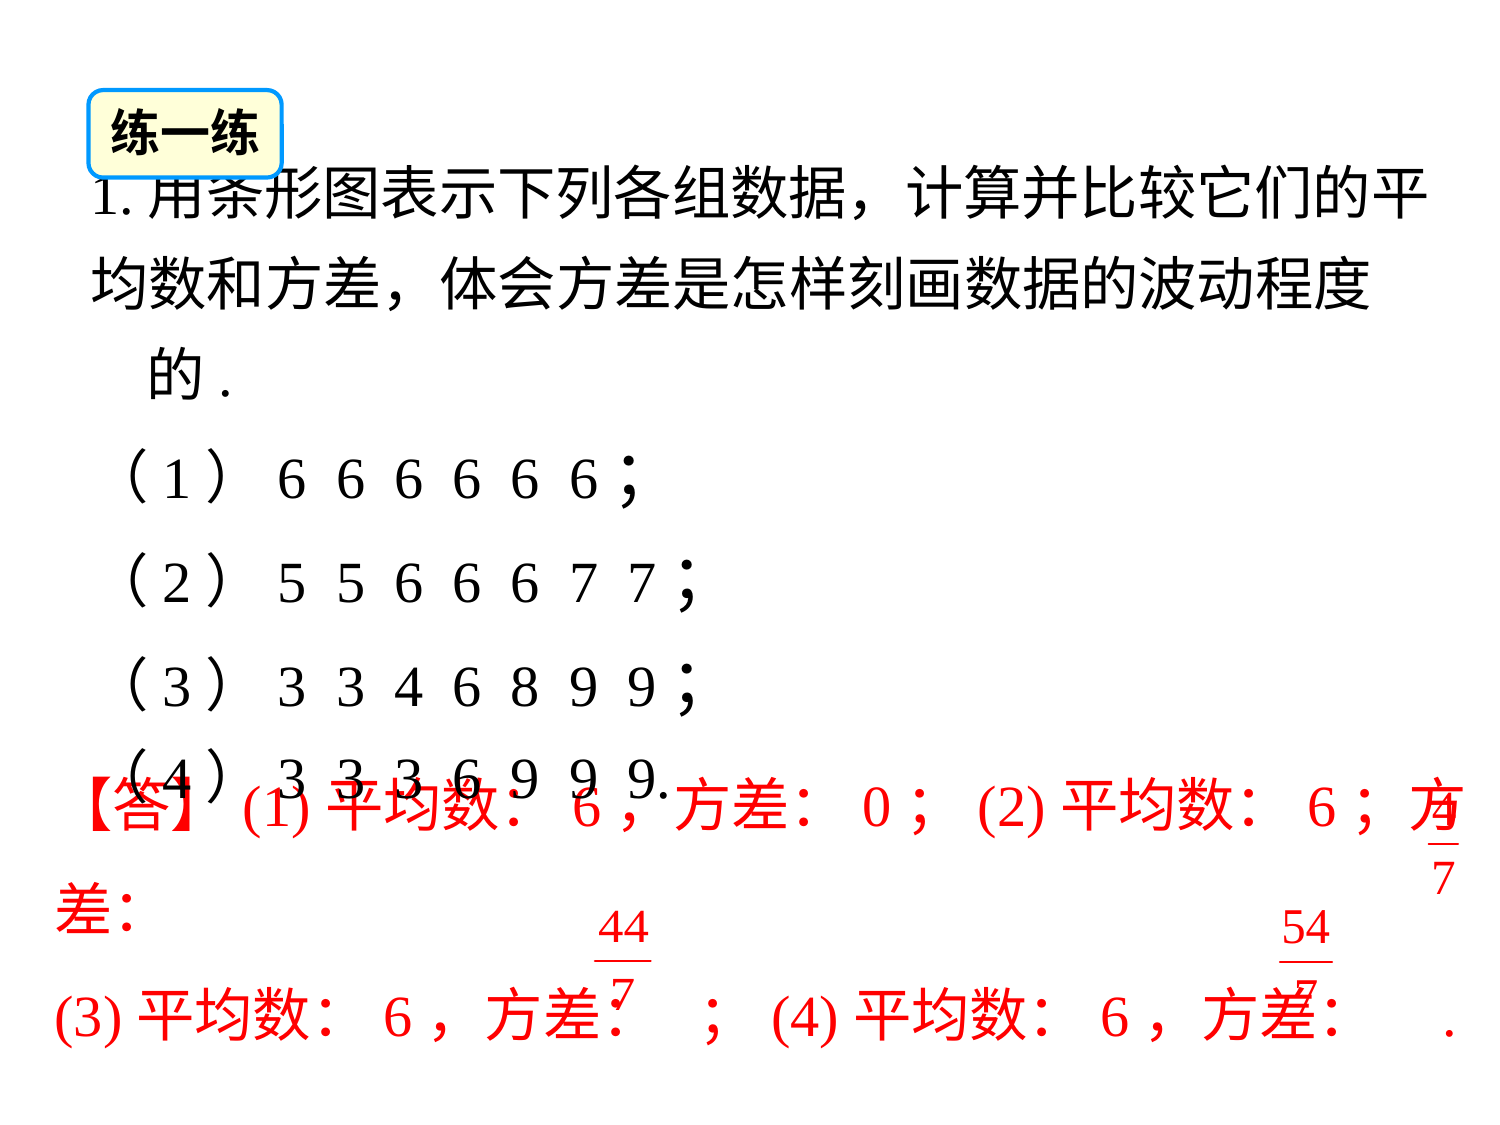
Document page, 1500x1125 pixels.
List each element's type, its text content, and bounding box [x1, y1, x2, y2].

text_box 1.用条形图表示下列各组数据，计算并比较它们的平 均数和方差，体会方差是怎样刻画数据的波动程度的. （1）6 6 6 6 6 6； （2）5 5 6 6 6 7 7； （3）3 3 4 6 8 9 9； （4）3 3 3 6 9 9 9. [75, 127, 1470, 818]
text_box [1420, 778, 1470, 906]
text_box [586, 897, 663, 1021]
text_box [1271, 895, 1342, 1025]
text_box 练一练 [88, 90, 282, 178]
text_box 【答】(1)平均数：6，方差：0；(2)平均数：6；方差： (3)平均数：6，方差： ；(4)平均数：6，方差： . [39, 725, 1487, 1056]
